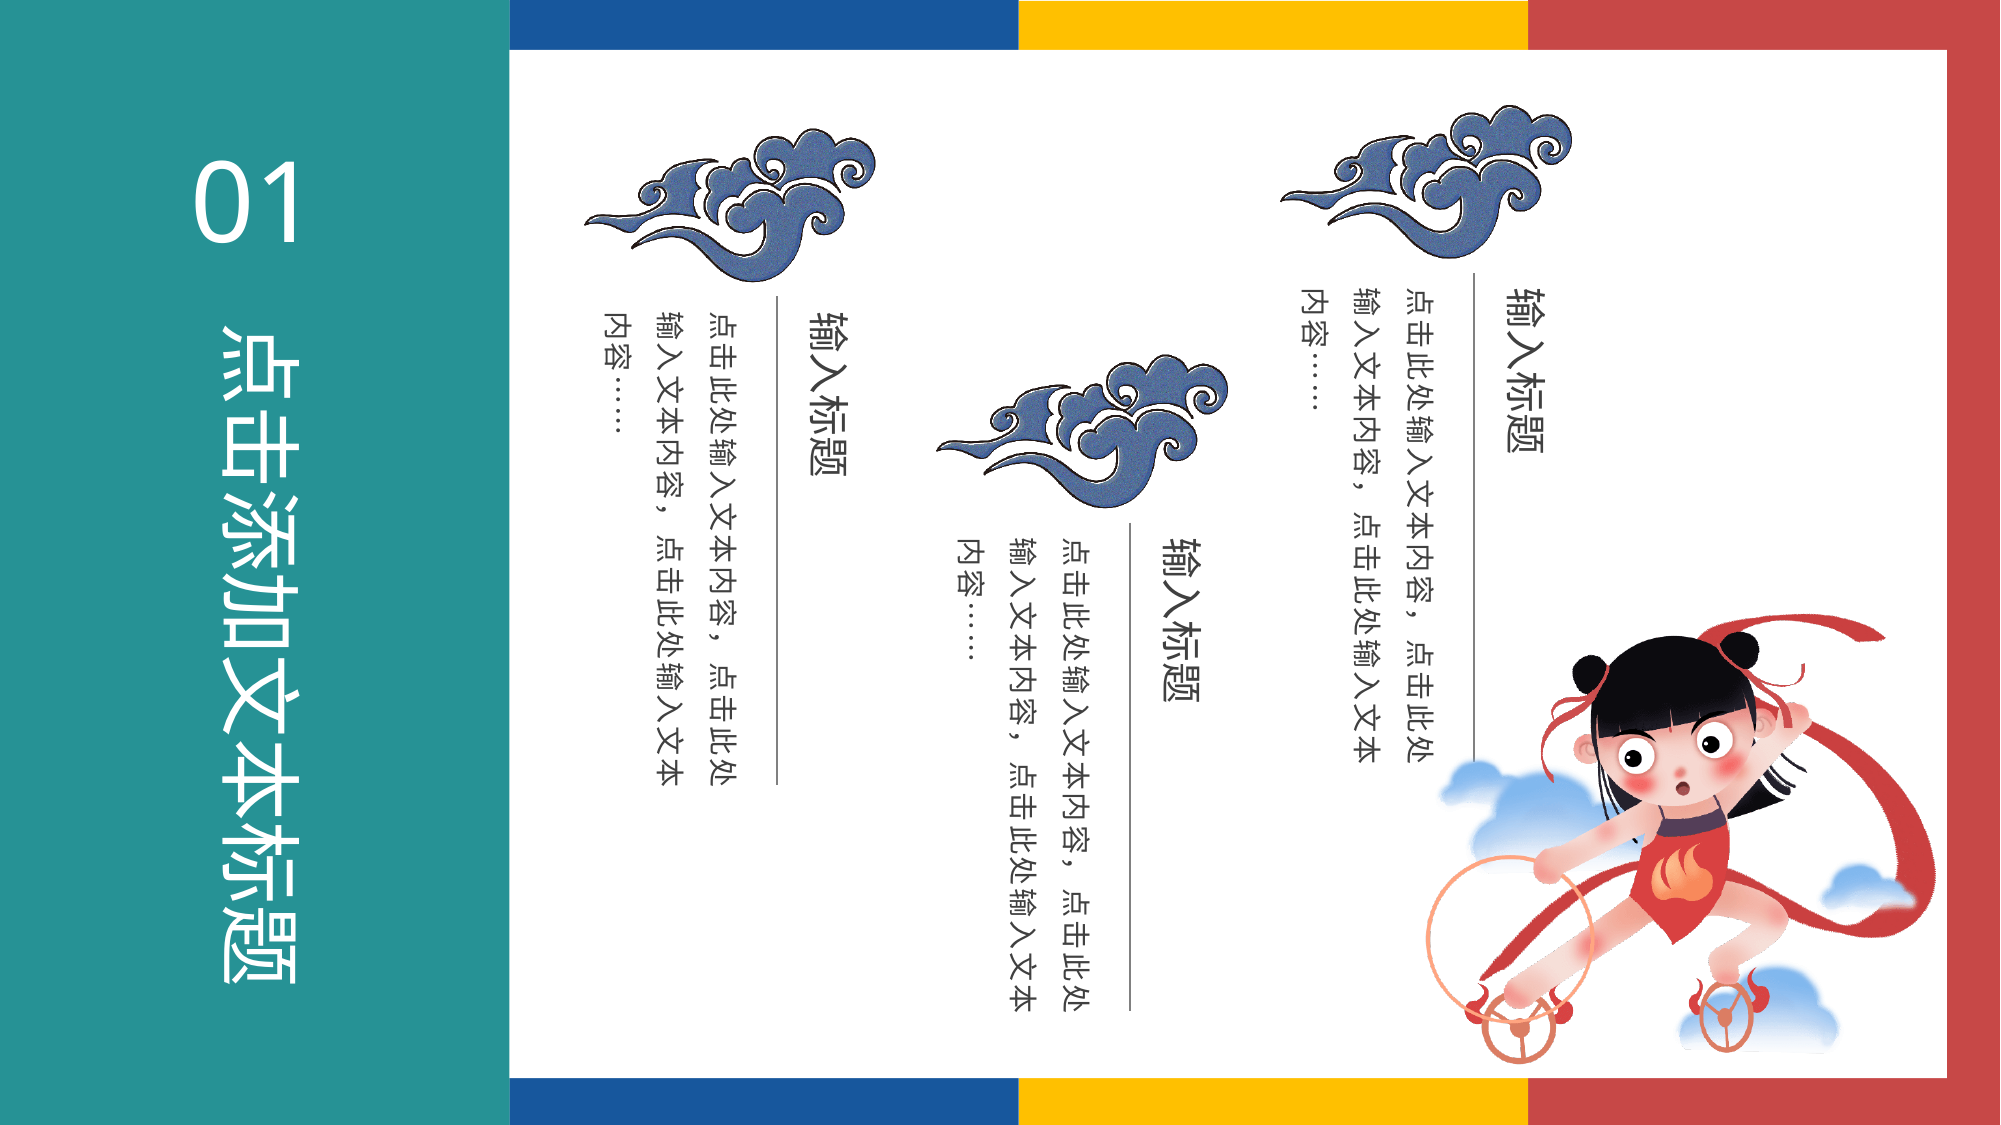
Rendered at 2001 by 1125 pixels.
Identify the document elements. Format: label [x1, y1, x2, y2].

text_box [577, 122, 887, 819]
text_box [141, 122, 368, 1052]
picture [1359, 534, 1980, 1125]
text_box [0, 0, 510, 1125]
text_box [929, 348, 1240, 1046]
text_box [1273, 99, 1584, 796]
